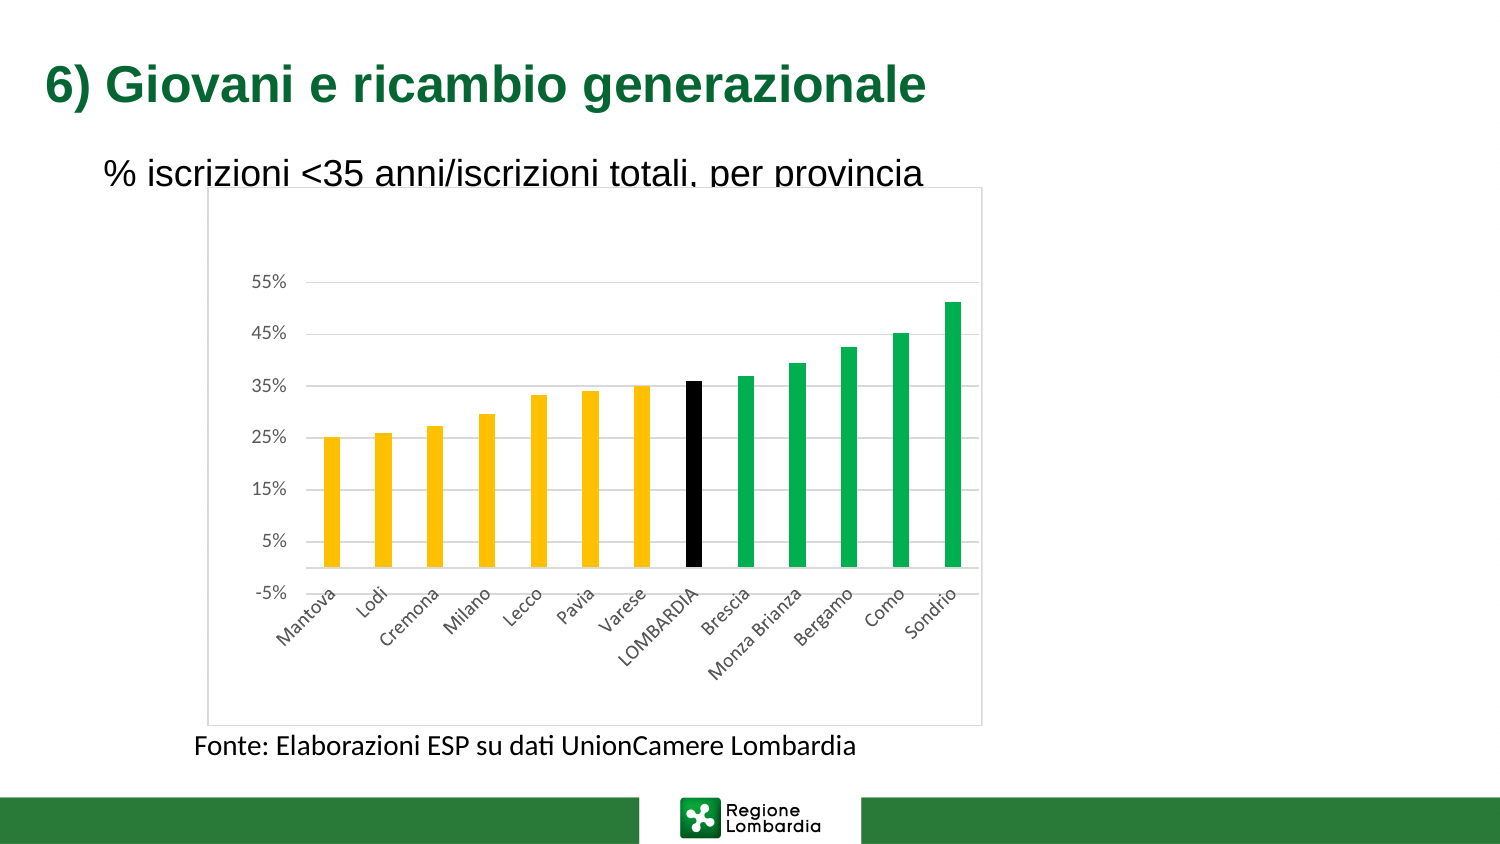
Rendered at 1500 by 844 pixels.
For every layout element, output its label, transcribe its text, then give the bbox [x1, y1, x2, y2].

text_box Fonte: Elaborazioni ESP su dati UnionCamere Lombardia [179, 718, 884, 769]
title 6) Giovani e ricambio generazionale [30, 11, 1306, 121]
picture [0, 0, 1500, 844]
subtitle % iscrizioni <35 anni/iscrizioni totali, per provincia [88, 118, 1421, 191]
